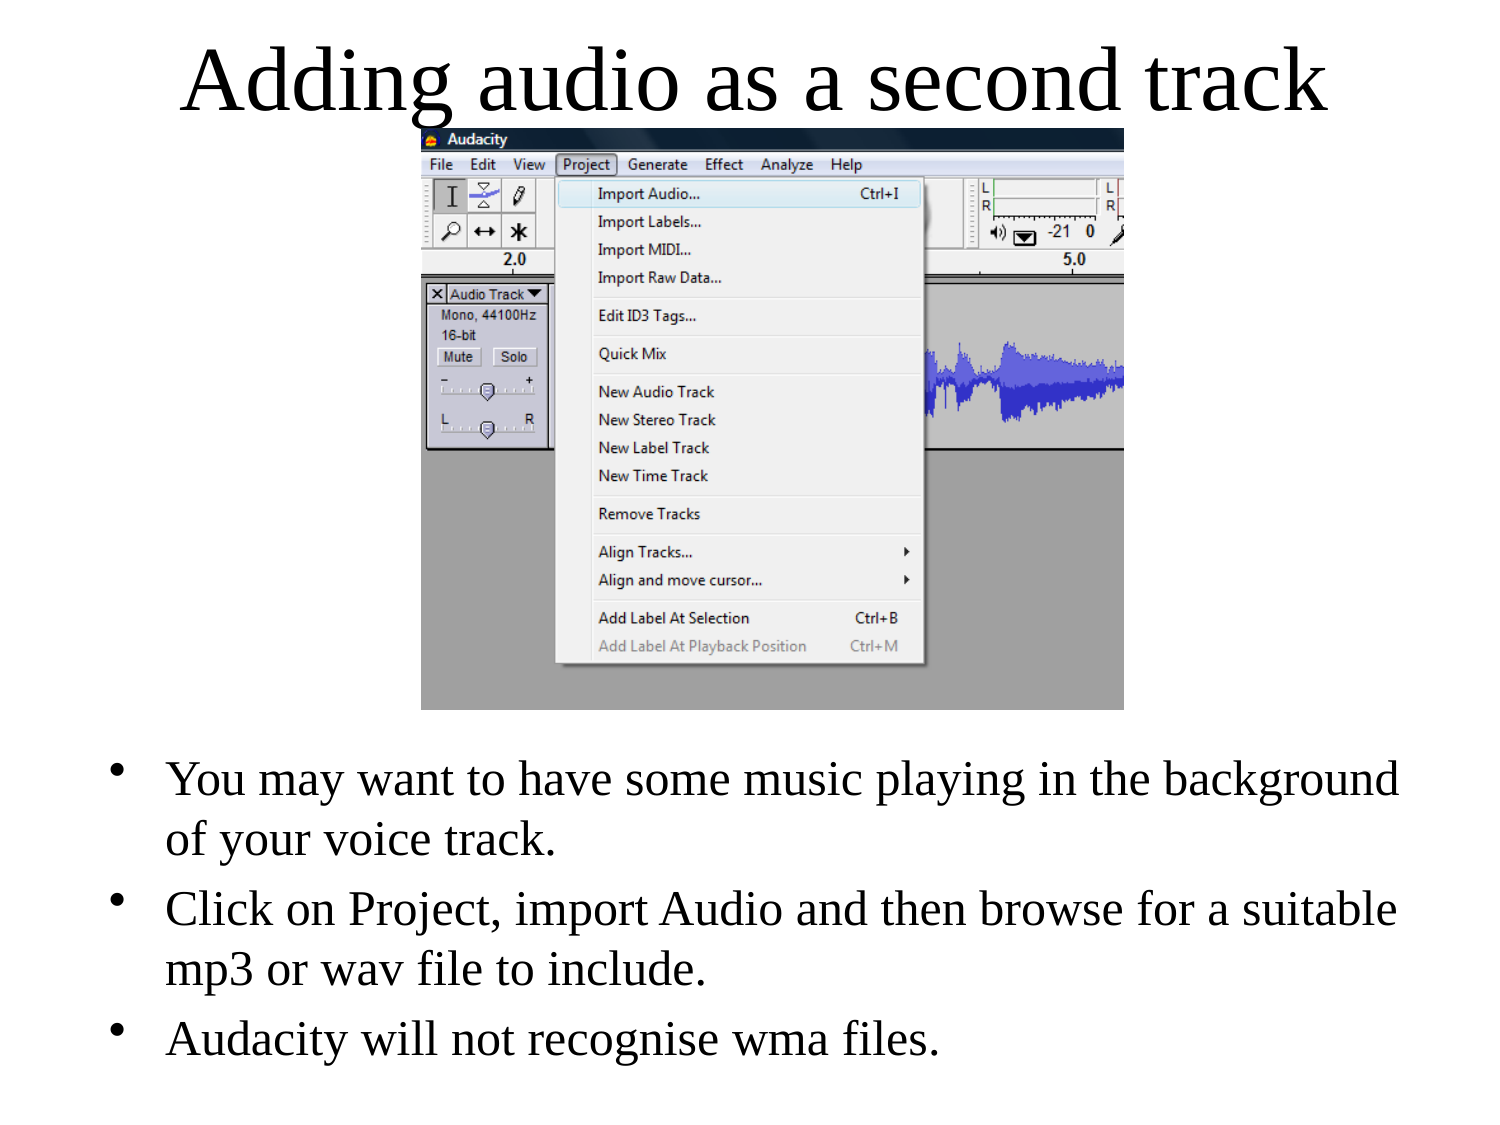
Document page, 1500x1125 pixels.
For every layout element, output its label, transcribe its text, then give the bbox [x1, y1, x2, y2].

title Adding audio as a second track [116, 0, 1393, 148]
list You may want to have some music playing in the background of your voice track. Click on Project, import Audio and then browse for a suitable mp3 or wav file to include. Audacity will not recognise wma files. [93, 738, 1423, 1091]
picture [421, 128, 1125, 710]
